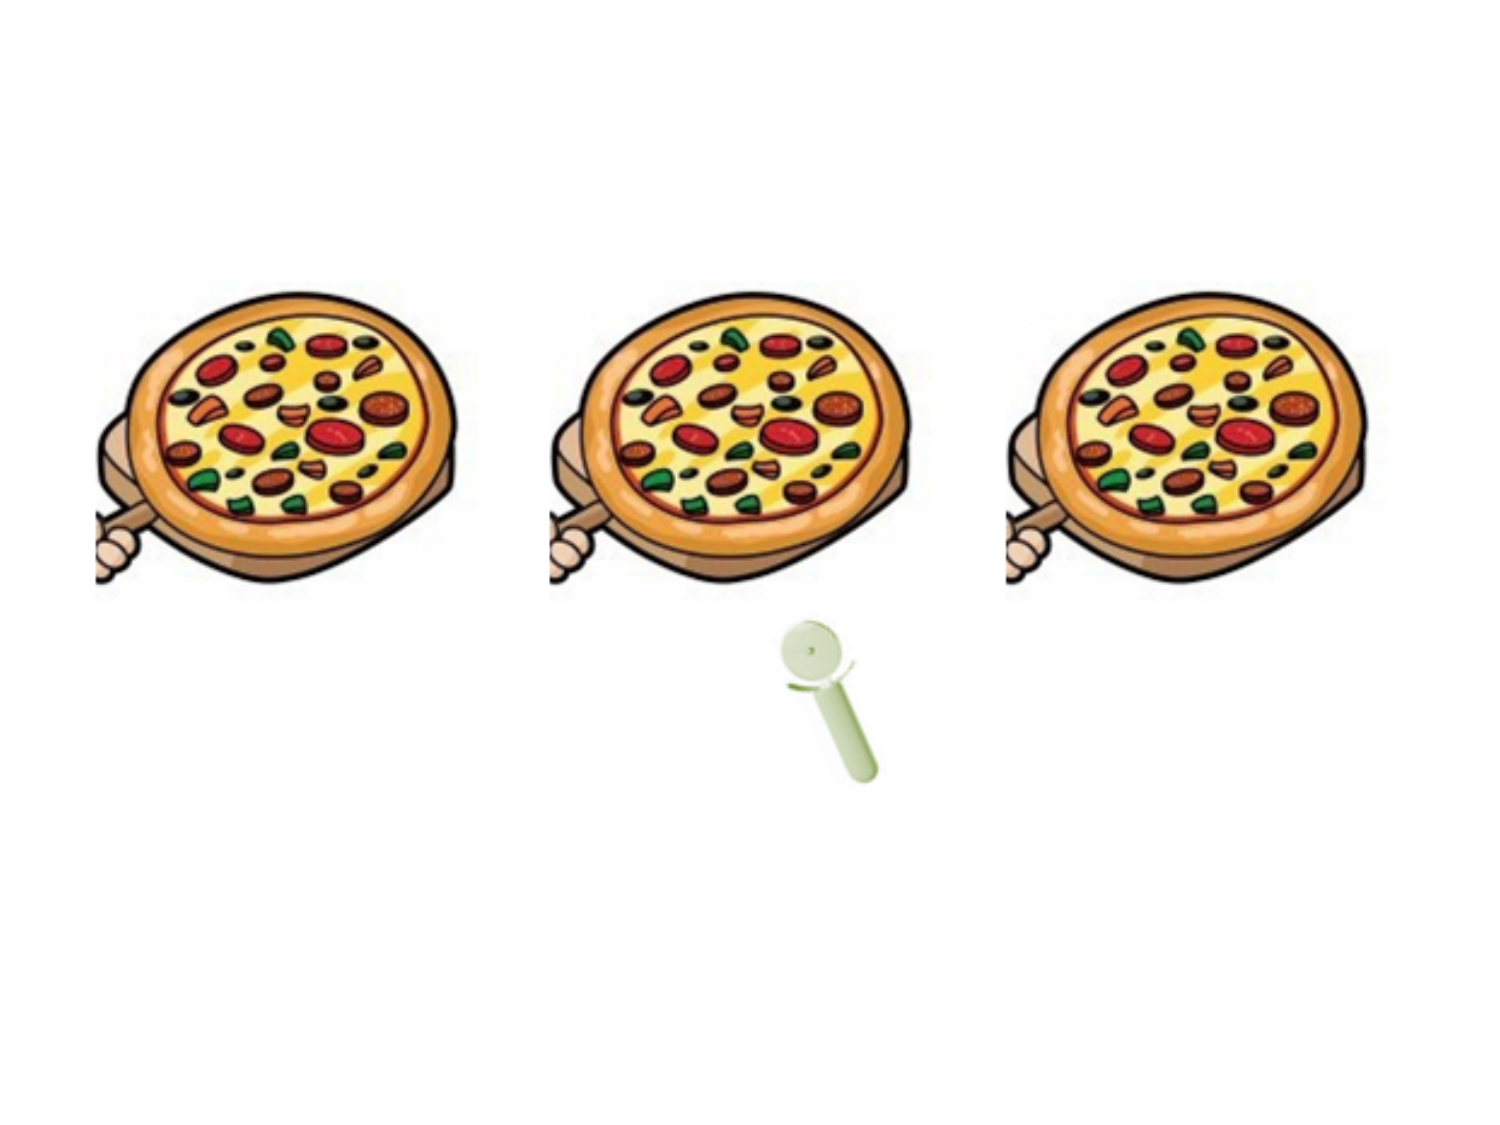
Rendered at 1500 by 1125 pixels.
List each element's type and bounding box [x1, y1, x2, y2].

picture [41, 278, 1439, 798]
